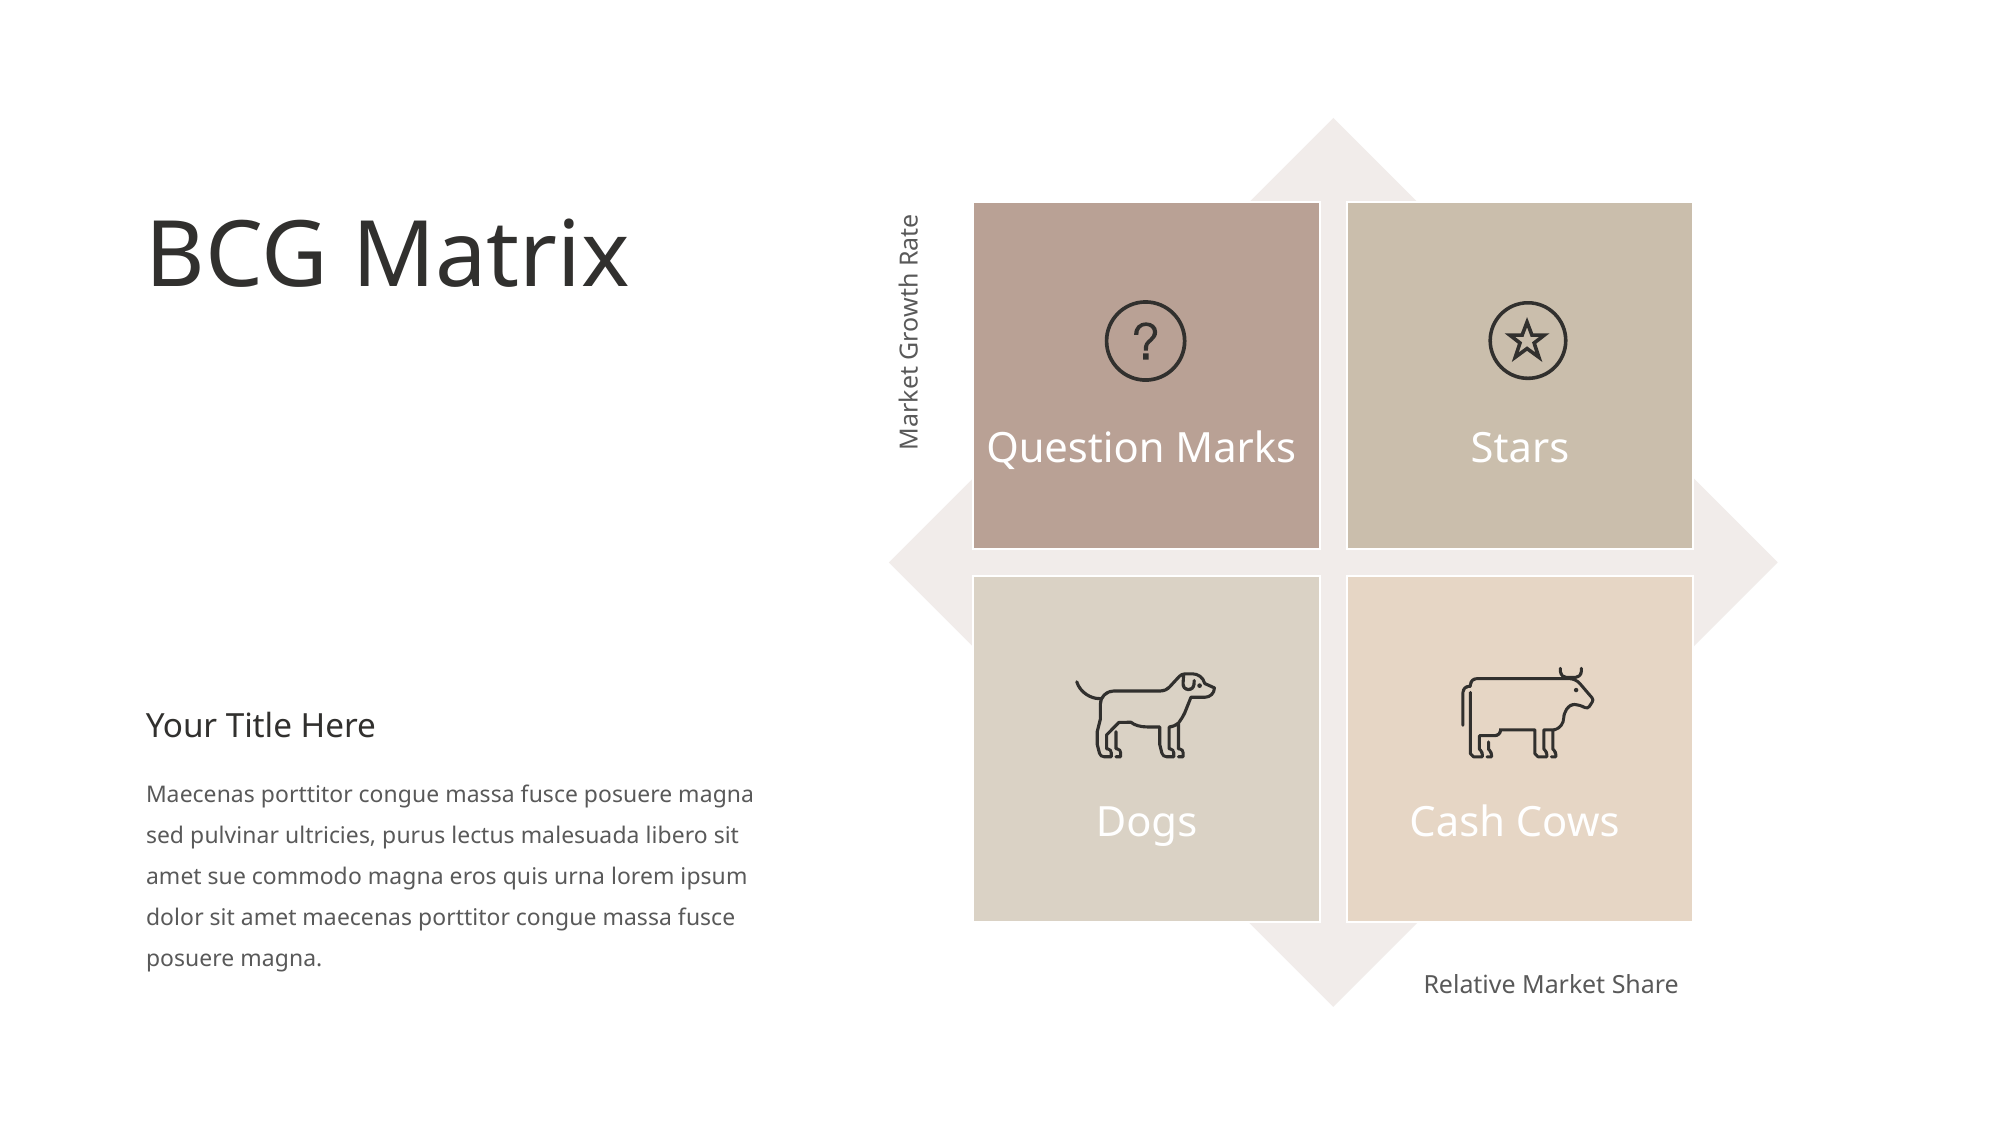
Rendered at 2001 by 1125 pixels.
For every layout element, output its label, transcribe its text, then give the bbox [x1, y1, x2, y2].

text_box Maecenas porttitor congue massa fusce posuere magna sed pulvinar ultricies, purus lectus malesuada libero sit amet sue commodo magna eros quis urna lorem ipsum dolor sit amet maecenas porttitor congue massa fusce posuere magna. [131, 758, 666, 979]
text_box Your Title Here [131, 696, 446, 752]
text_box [666, 117, 2000, 1007]
text_box BCG Matrix [131, 187, 666, 312]
